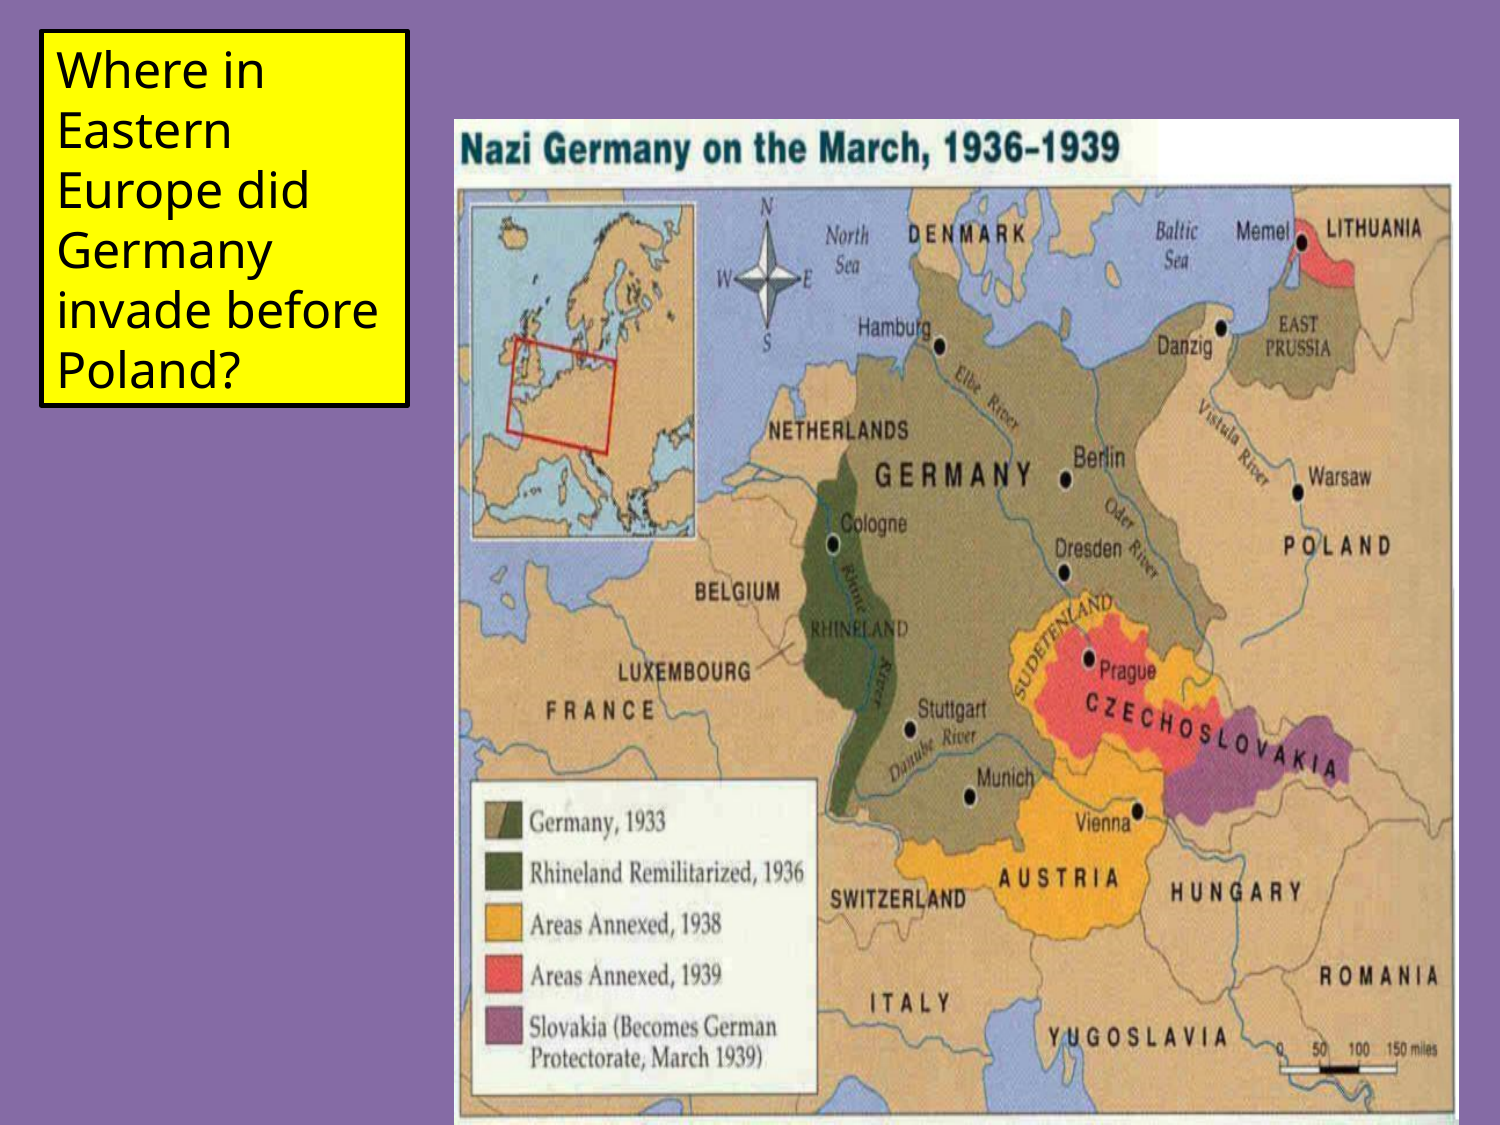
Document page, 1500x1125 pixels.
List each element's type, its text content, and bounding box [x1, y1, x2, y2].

picture [454, 118, 1459, 1125]
text_box Where in Eastern Europe did Germany invade before Poland? [41, 30, 408, 406]
